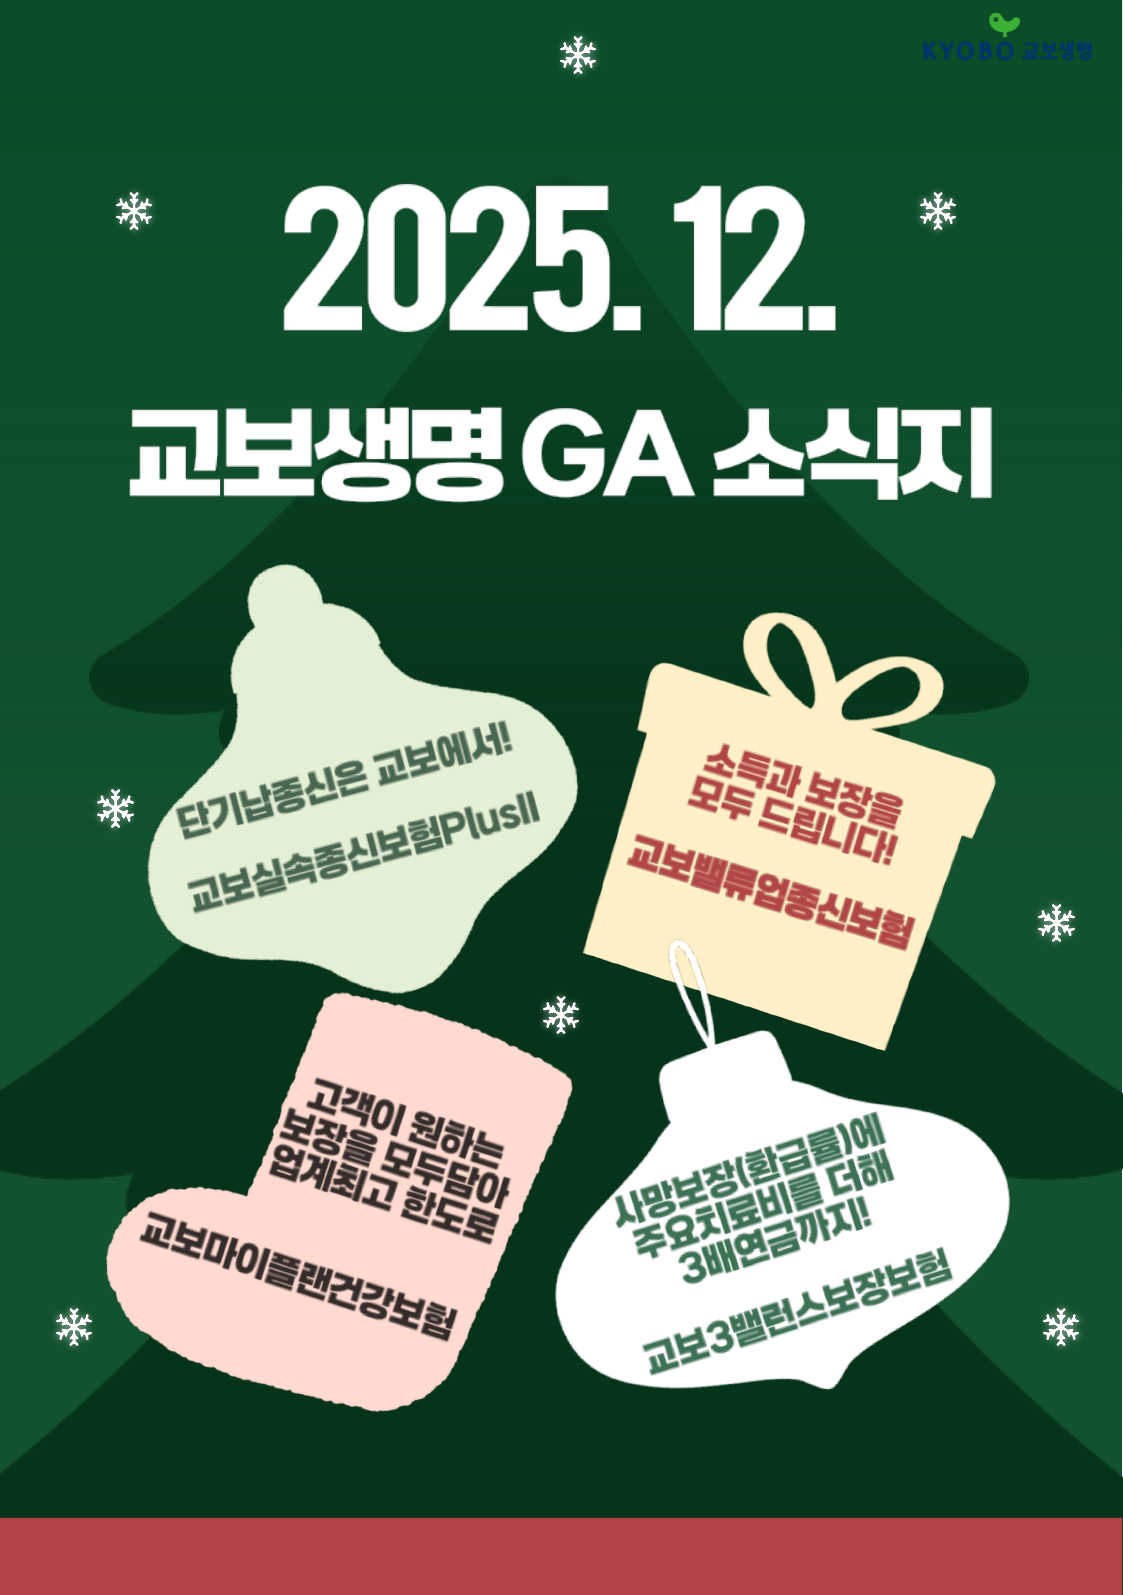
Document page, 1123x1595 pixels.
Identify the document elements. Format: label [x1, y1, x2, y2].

text_box [0, 0, 1123, 1595]
